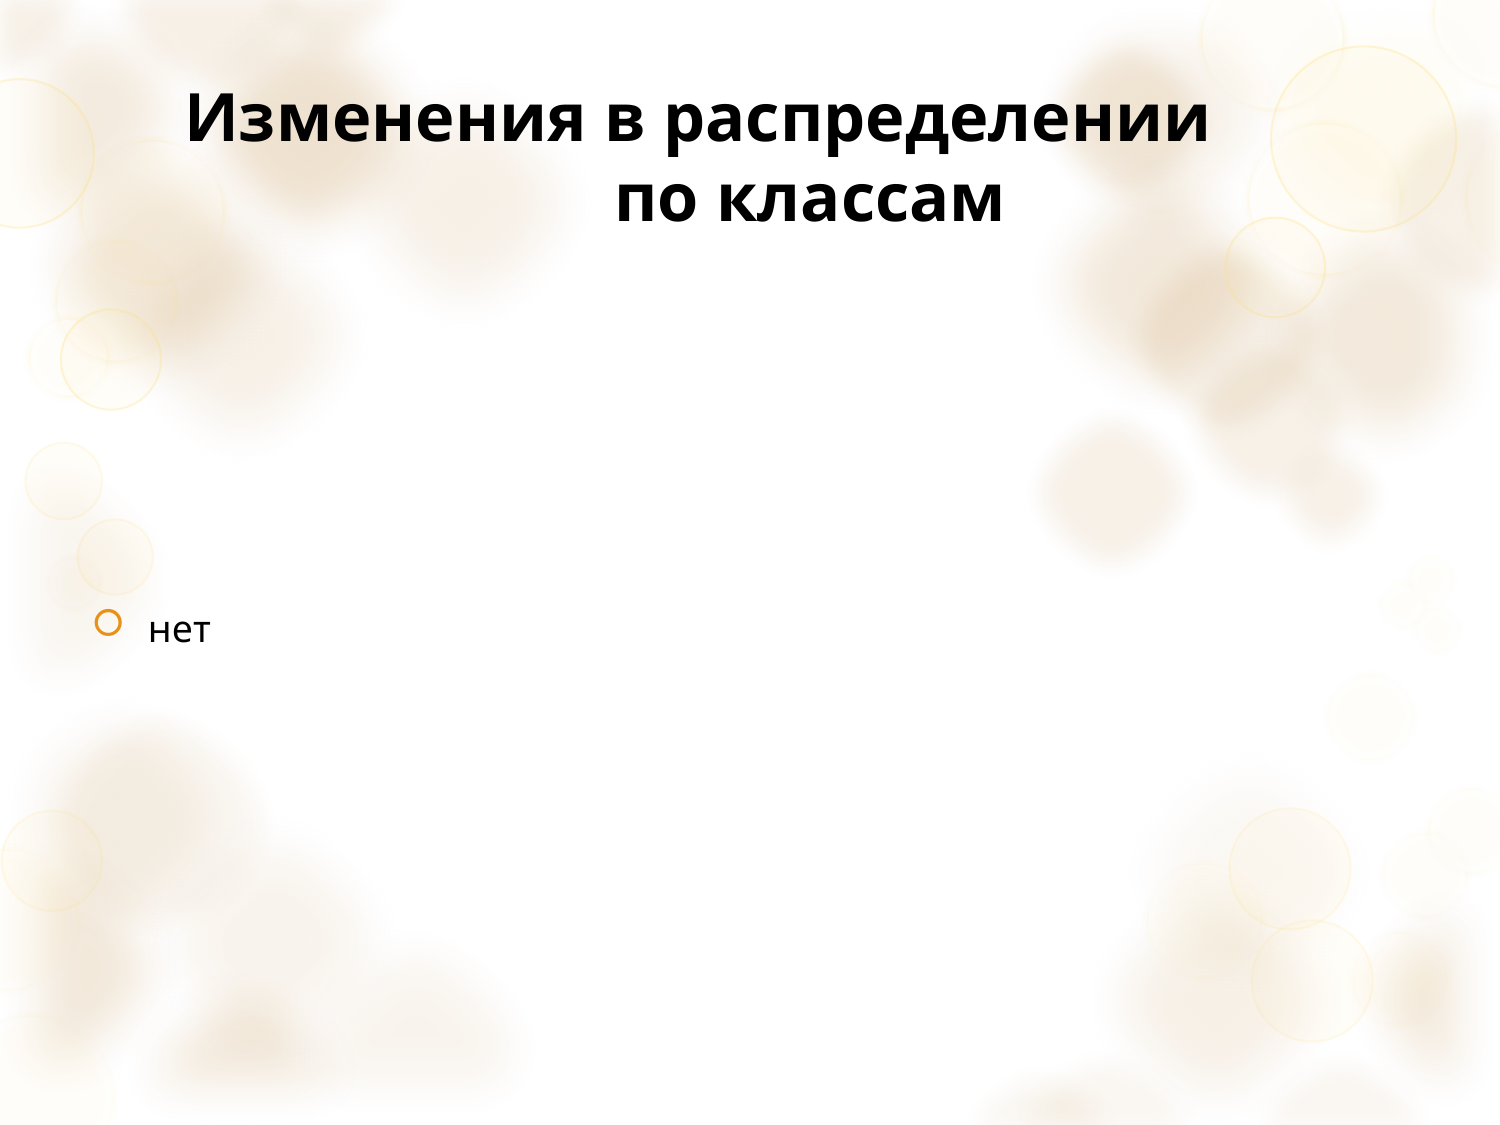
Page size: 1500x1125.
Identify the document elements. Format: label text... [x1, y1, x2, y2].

title Изменения в распределении по классам [165, 54, 1335, 256]
list нет [76, 296, 1335, 1024]
